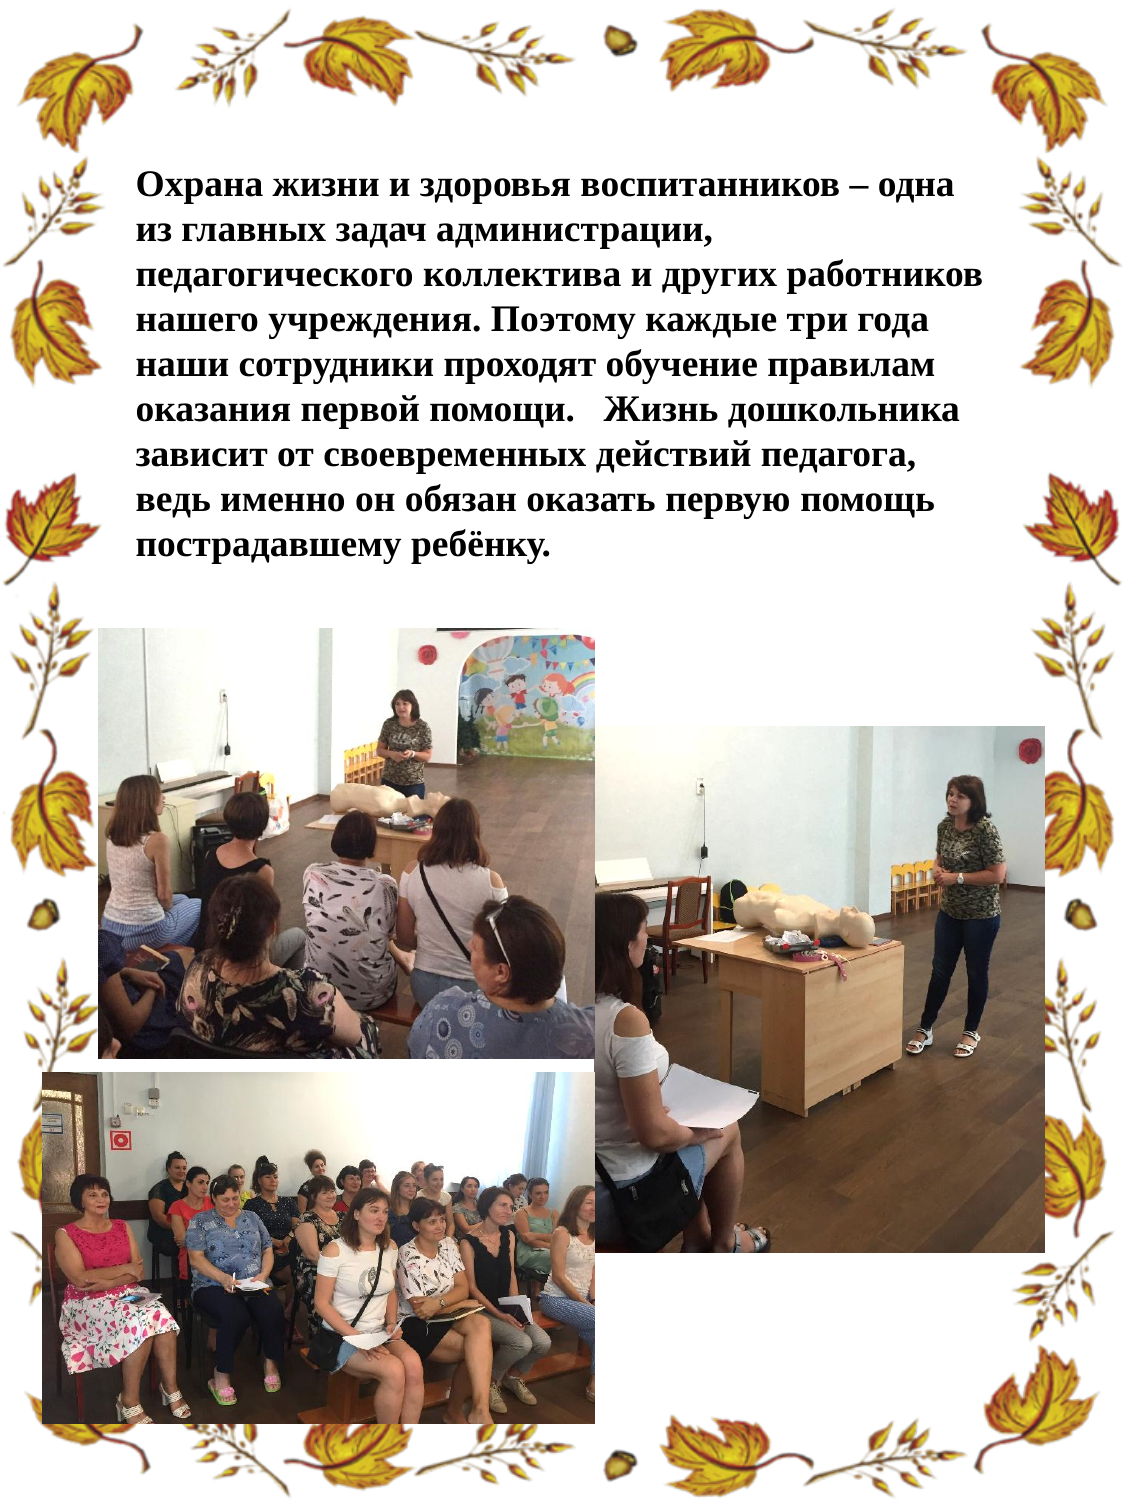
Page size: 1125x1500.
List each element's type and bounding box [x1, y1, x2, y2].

text_box [0, 0, 1125, 1500]
